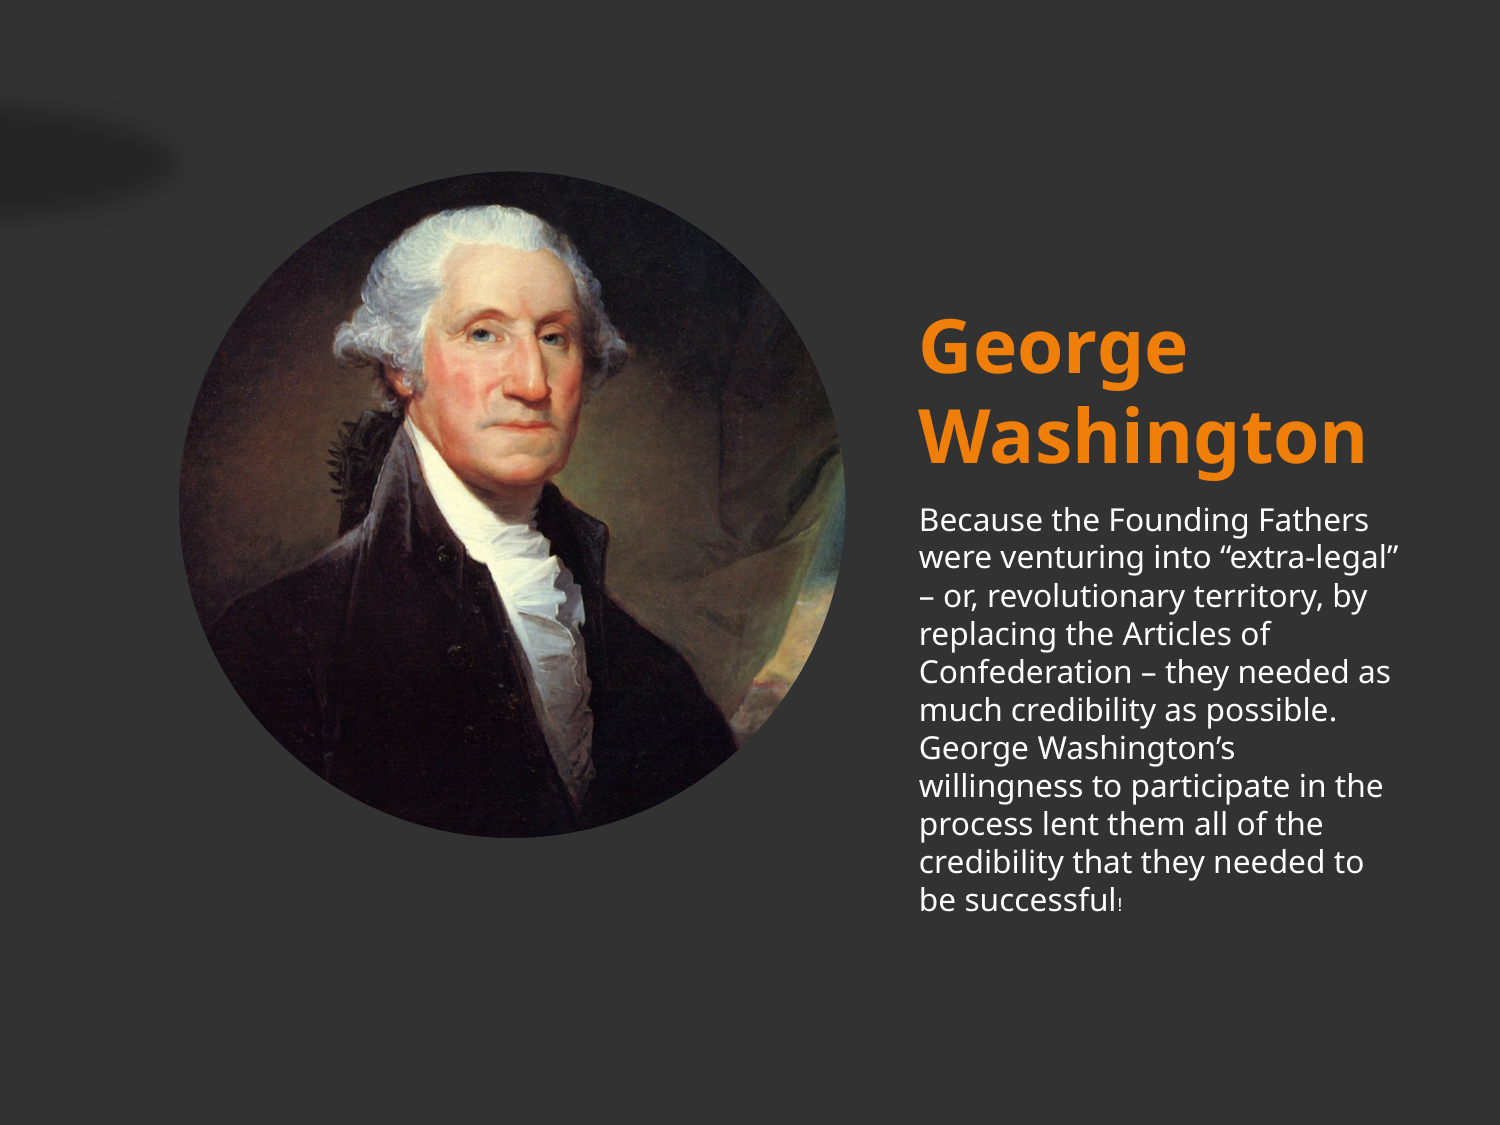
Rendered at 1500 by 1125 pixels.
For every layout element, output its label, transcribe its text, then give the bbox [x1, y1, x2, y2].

title George Washington [911, 279, 1413, 486]
picture [174, 166, 850, 843]
list Because the Founding Fathers were venturing into “extra-legal” – or, revolutionary territory, by replacing the Articles of Confederation – they needed as much credibility as possible. George Washington’s willingness to participate in the process lent them all of the credibility that they needed to be successful! [911, 491, 1413, 929]
